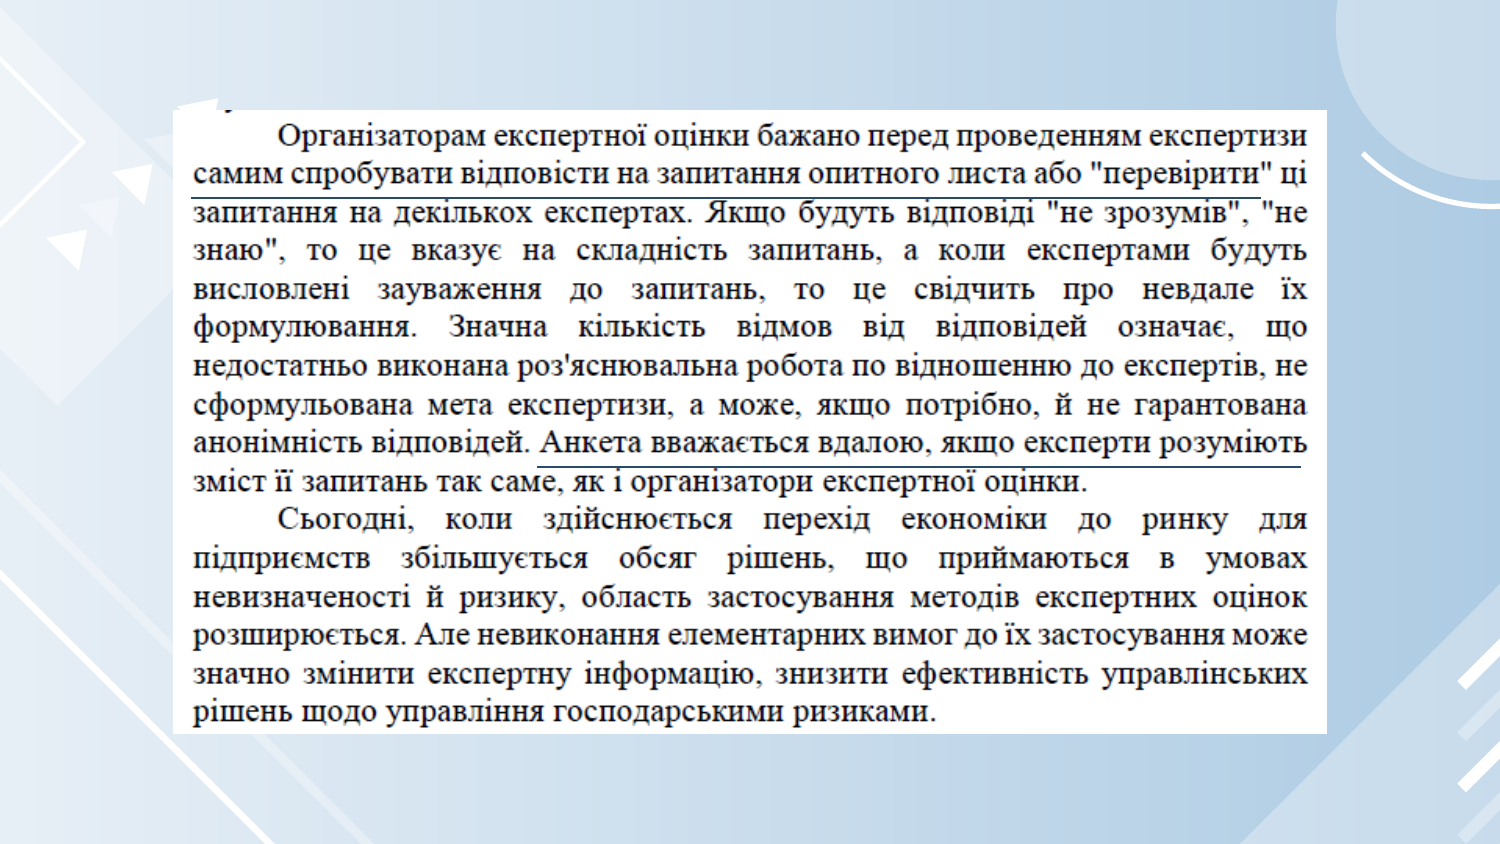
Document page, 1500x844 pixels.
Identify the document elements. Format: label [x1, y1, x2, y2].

picture [173, 109, 1327, 734]
